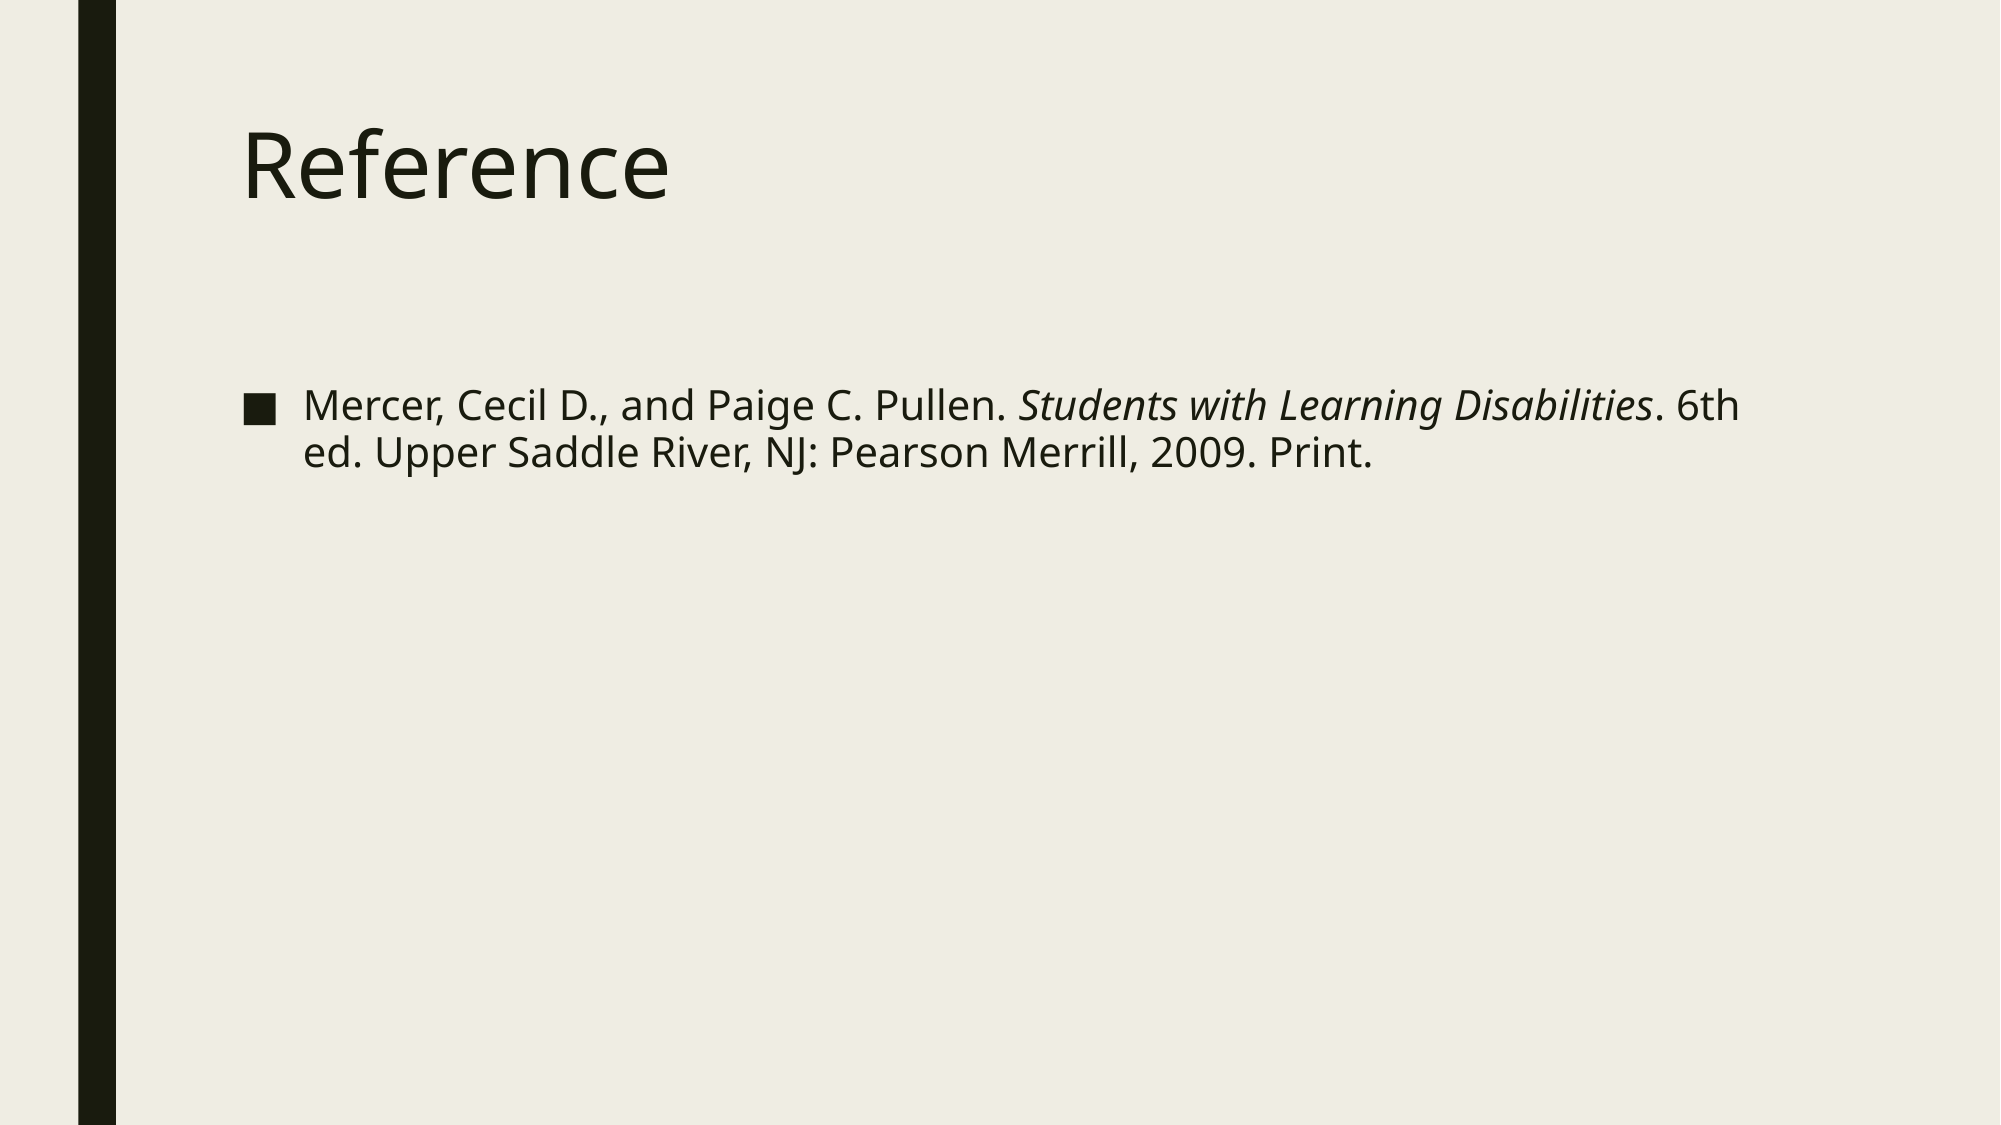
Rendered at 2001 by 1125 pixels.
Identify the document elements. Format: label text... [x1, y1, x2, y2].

list Mercer, Cecil D., and Paige C. Pullen. Students with Learning Disabilities. 6th ed. Upper Saddle River, NJ: Pearson Merrill, 2009. Print. [225, 375, 1800, 963]
title Reference [225, 112, 1800, 357]
